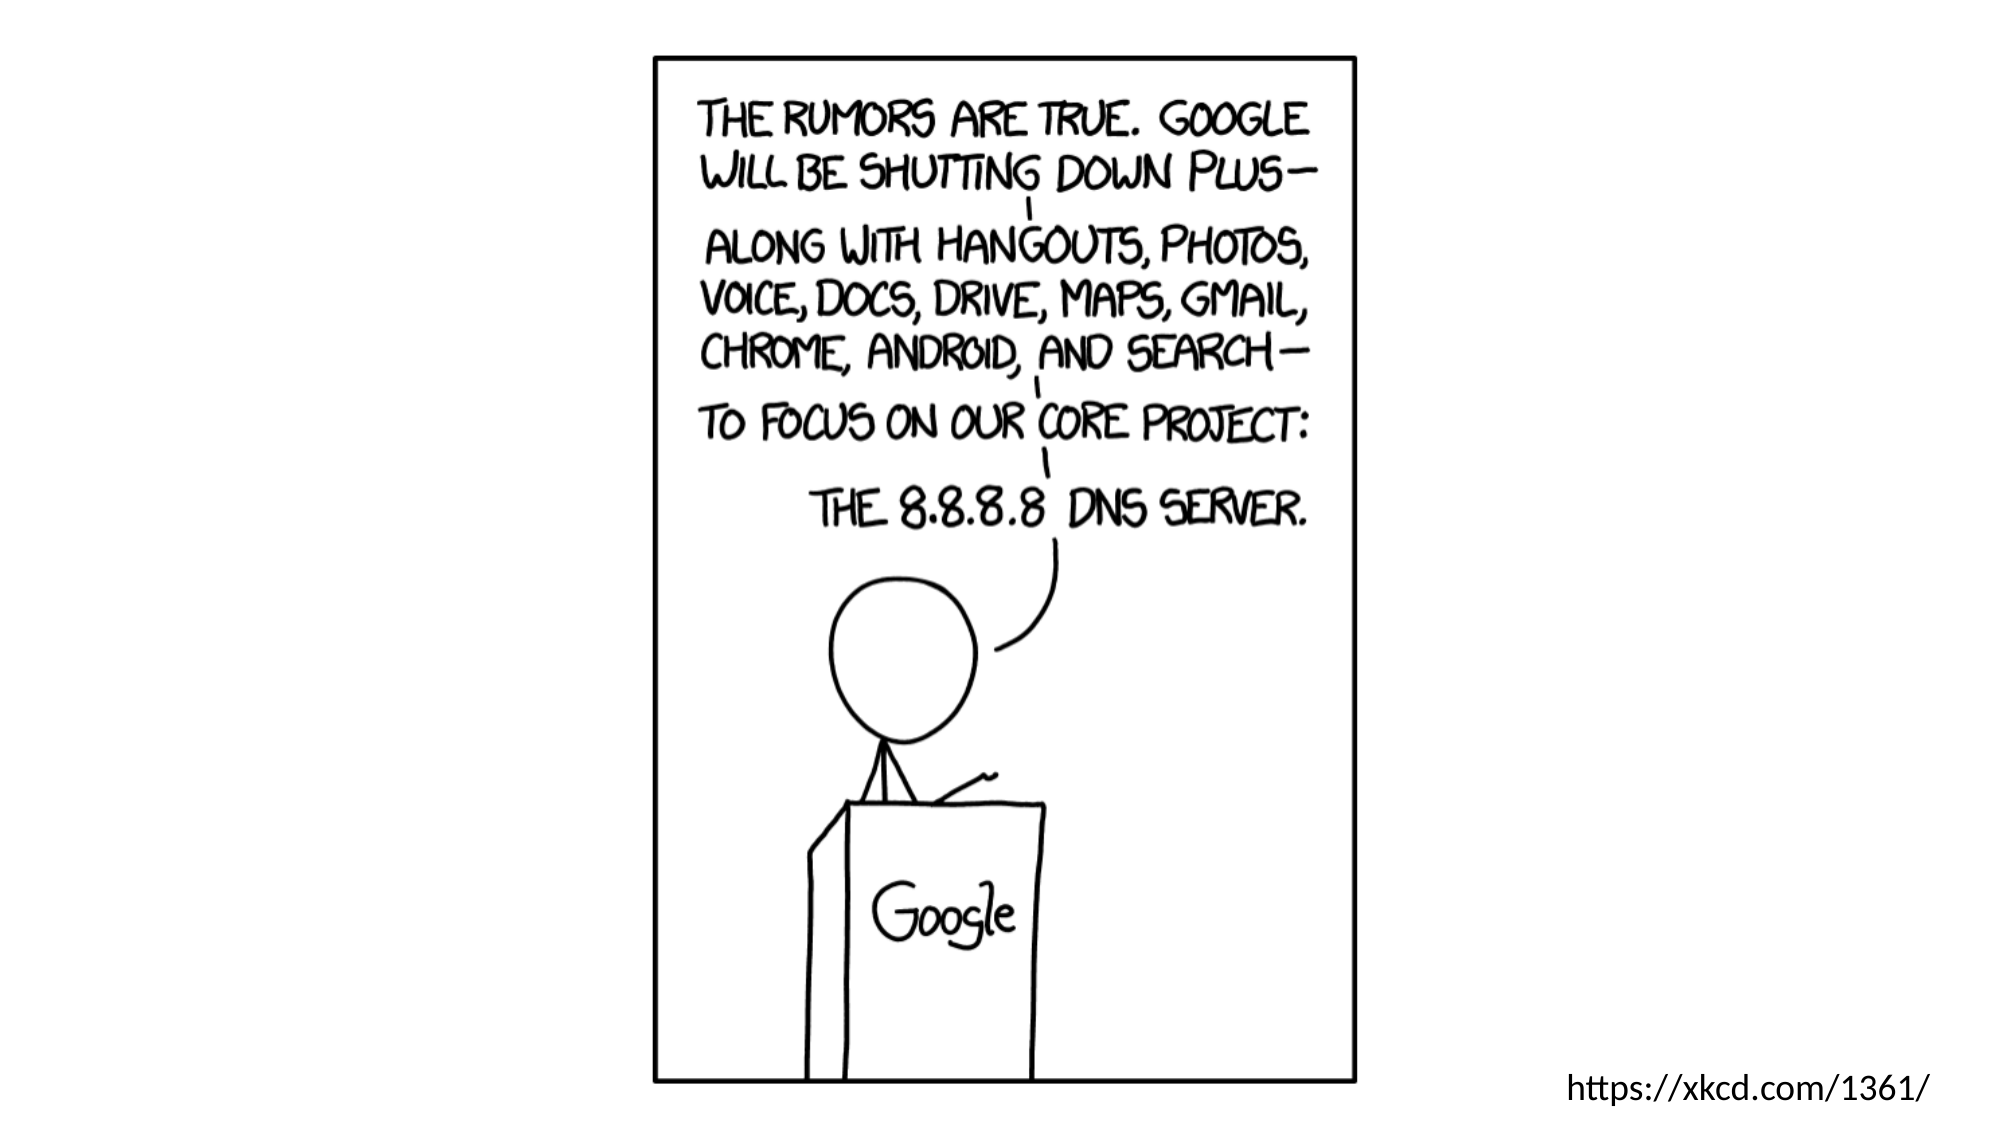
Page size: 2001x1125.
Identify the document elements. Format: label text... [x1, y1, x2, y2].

picture [618, 37, 1403, 1117]
text_box https://xkcd.com/1361/ [1551, 1055, 1946, 1116]
